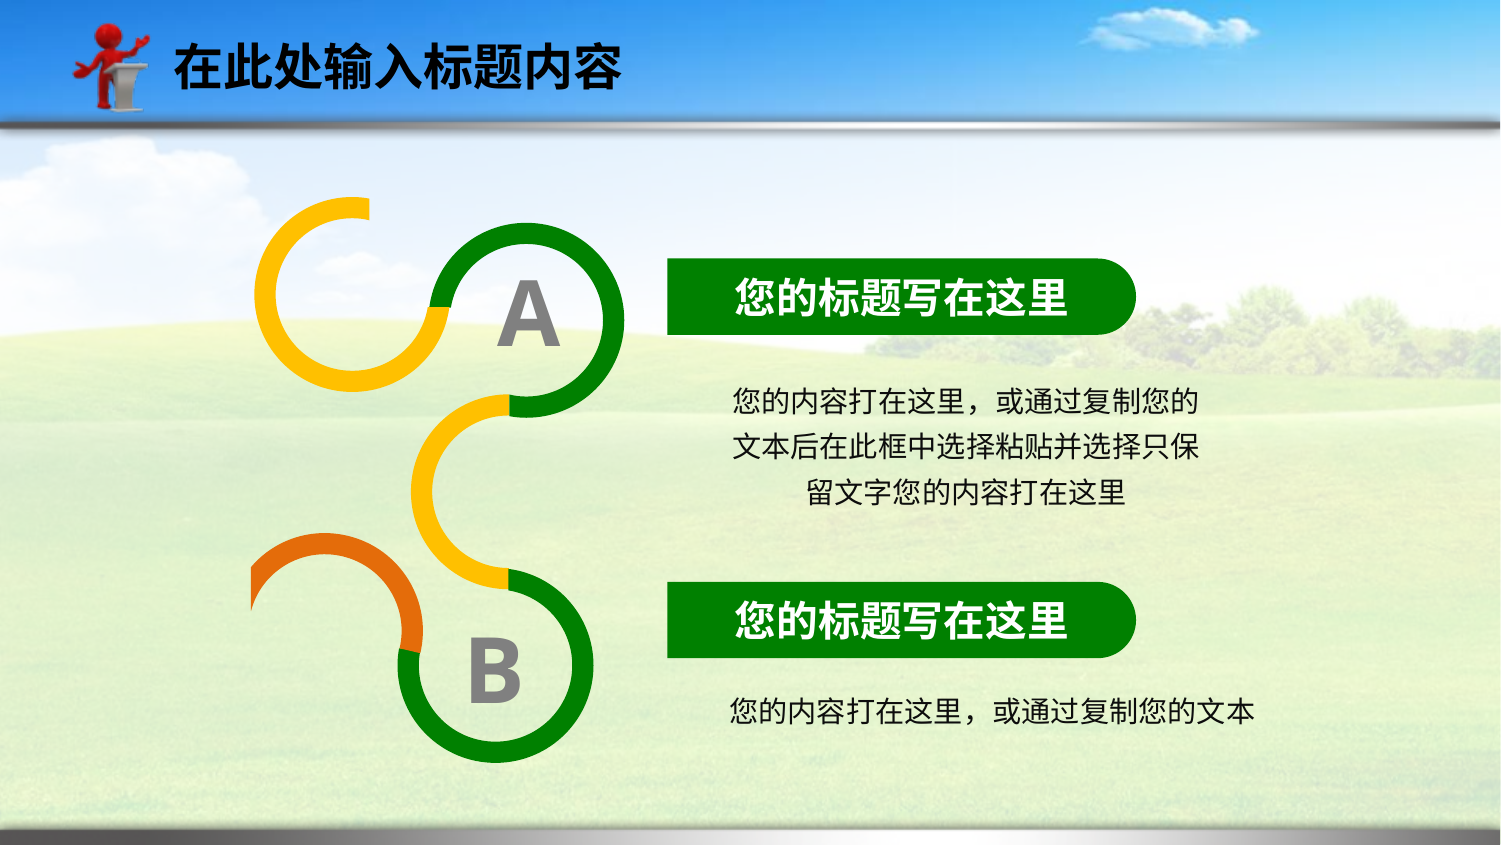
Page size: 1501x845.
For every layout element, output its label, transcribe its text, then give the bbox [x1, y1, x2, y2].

text_box [250, 533, 423, 654]
text_box [254, 197, 450, 392]
text_box 您的标题写在这里 [667, 258, 1137, 335]
picture [0, 0, 1501, 845]
text_box [397, 568, 594, 763]
text_box 您的内容打在这里，或通过复制您的文本后在此框中选择粘贴并选择只保留文字您的内容打在这里 [703, 365, 1229, 517]
text_box [429, 222, 625, 418]
text_box 您的标题写在这里 [667, 581, 1137, 659]
text_box [410, 394, 509, 590]
text_box A [482, 247, 555, 373]
text_box 您的内容打在这里，或通过复制您的文本 [710, 675, 1275, 736]
text_box 在此处输入标题内容 [108, 28, 688, 103]
text_box B [448, 604, 521, 730]
